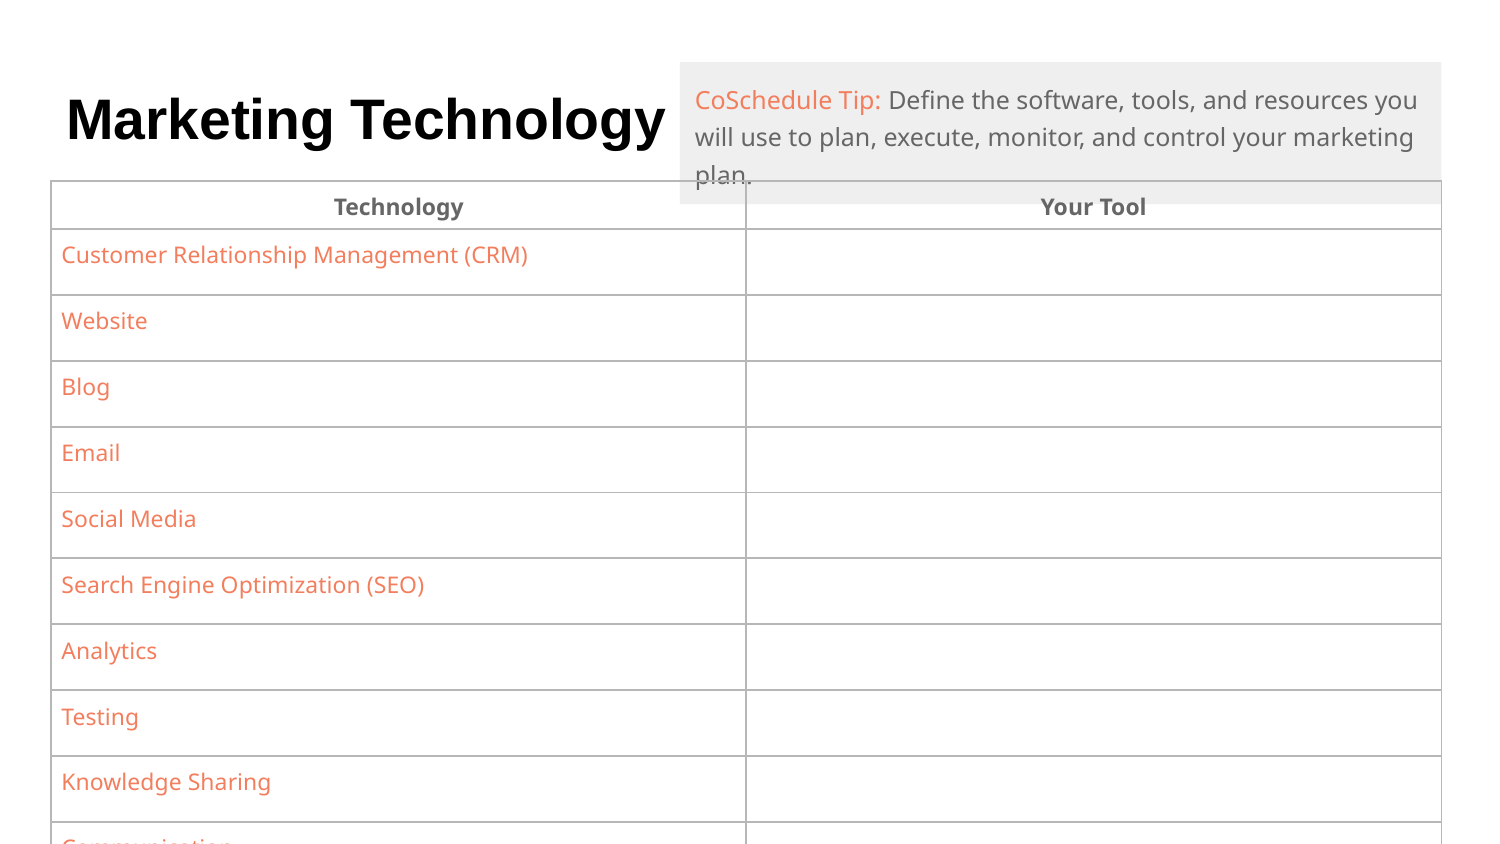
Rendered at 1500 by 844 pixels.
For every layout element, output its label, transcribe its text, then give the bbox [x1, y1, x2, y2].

table_cell Social Media [52, 493, 745, 557]
table_cell Knowledge Sharing [52, 757, 745, 821]
table_cell [747, 428, 1441, 492]
table_cell Testing [52, 691, 745, 755]
table_cell [747, 559, 1441, 623]
table_cell [747, 757, 1441, 821]
table_cell [747, 691, 1441, 755]
table_cell [747, 625, 1441, 689]
title Marketing Technology [51, 72, 679, 167]
table_cell Email [52, 428, 745, 492]
table_cell [747, 493, 1441, 557]
table_cell Analytics [52, 625, 745, 689]
table_cell Customer Relationship Management (CRM) [52, 230, 745, 294]
table_cell [747, 230, 1441, 294]
table_cell Blog [52, 362, 745, 426]
table_cell Website [52, 296, 745, 360]
table_cell [747, 362, 1441, 426]
table_cell [747, 296, 1441, 360]
table_header Technology [52, 182, 745, 228]
text_box CoSchedule Tip: Define the software, tools, and resources you will use to plan, execute, monitor, and control your marketing plan. [679, 62, 1442, 180]
table_cell [747, 823, 1441, 844]
table_header Your Tool [747, 182, 1441, 228]
table_cell Search Engine Optimization (SEO) [52, 559, 745, 623]
table_cell Communication [52, 823, 745, 844]
